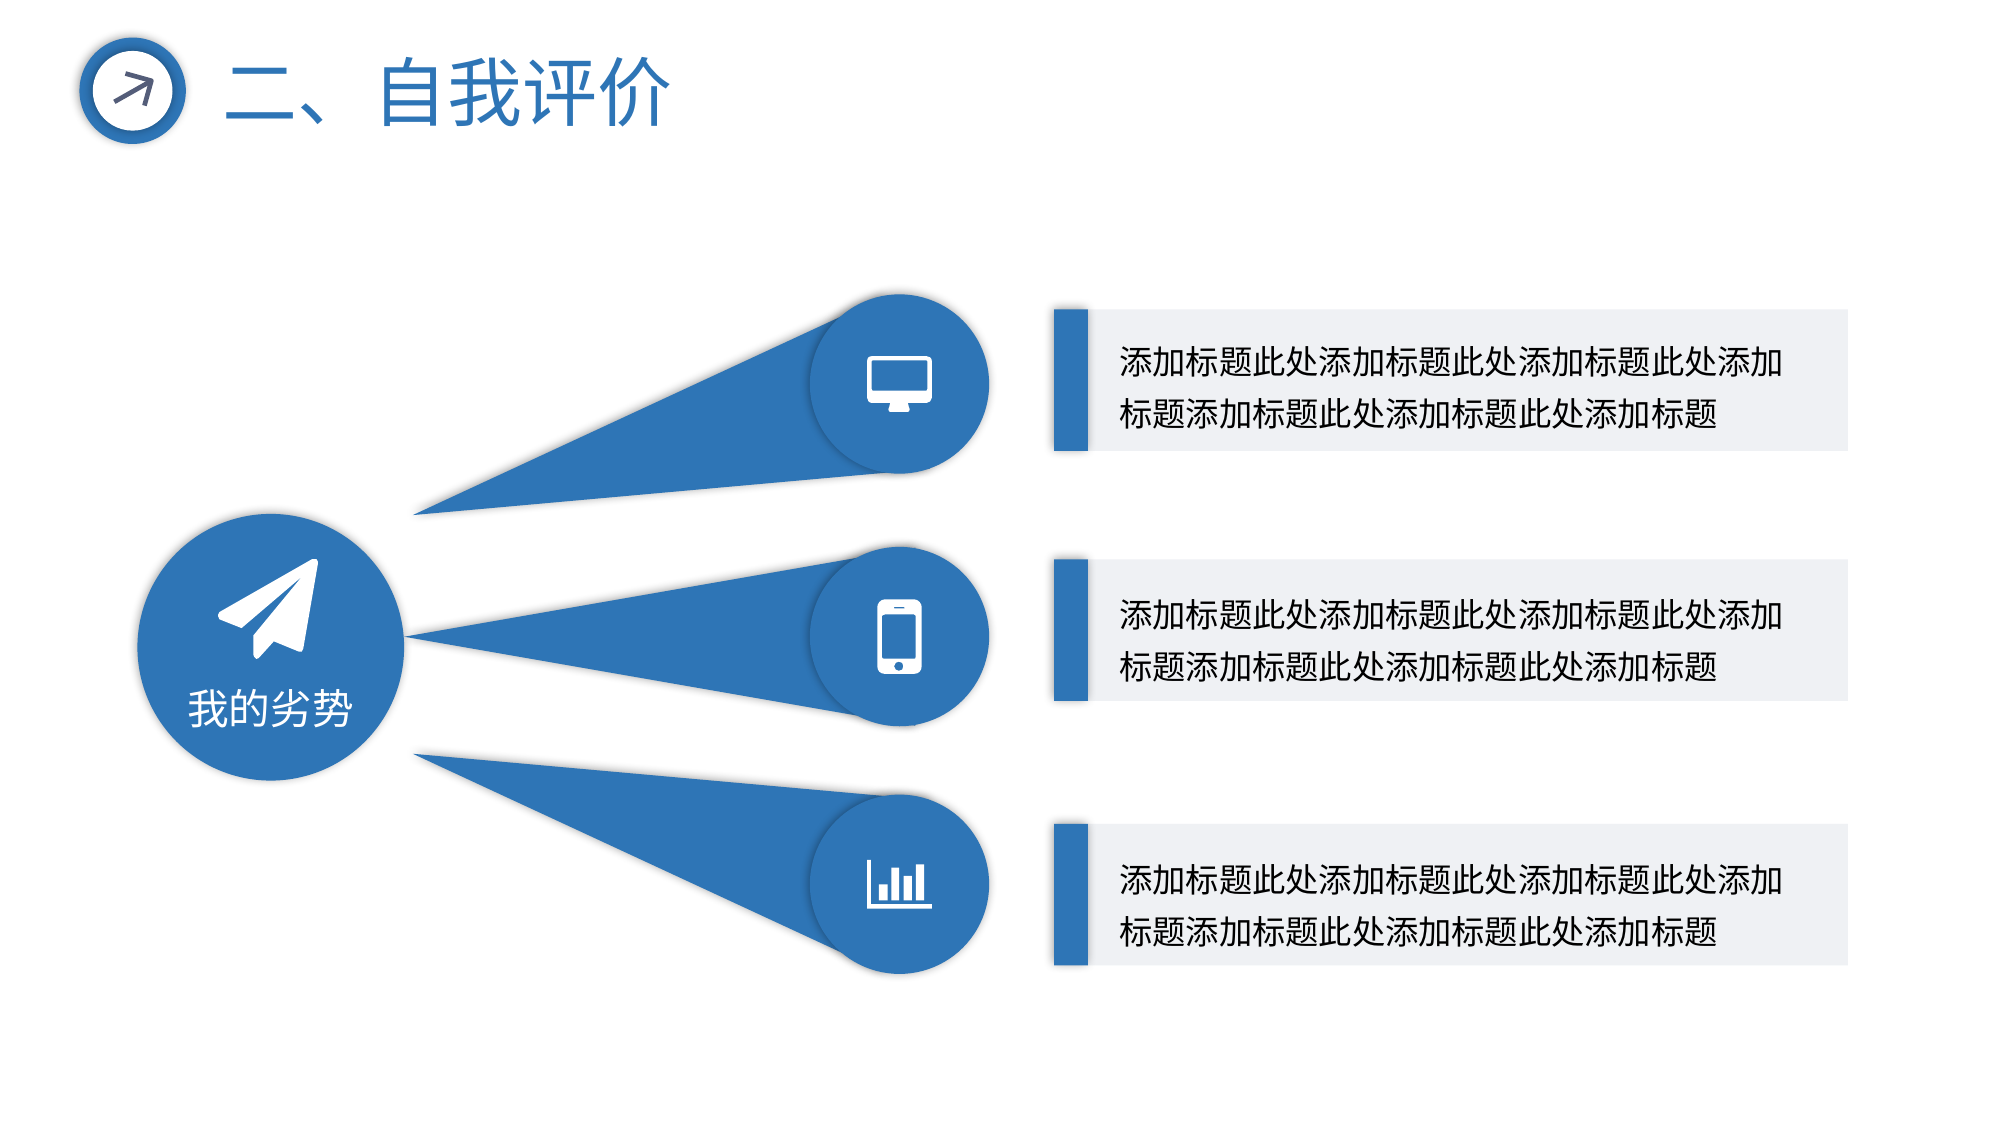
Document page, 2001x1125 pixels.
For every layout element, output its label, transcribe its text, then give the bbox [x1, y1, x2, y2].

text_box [404, 546, 990, 727]
text_box 添加标题此处添加标题此处添加标题此处添加标题添加标题此处添加标题此处添加标题 [1104, 321, 1831, 441]
text_box 我的劣势 [160, 683, 381, 734]
text_box [1053, 308, 1089, 452]
text_box [136, 512, 404, 725]
text_box [168, 734, 374, 782]
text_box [79, 37, 186, 144]
text_box [218, 559, 318, 659]
text_box 二、自我评价 [207, 37, 1060, 143]
text_box [1053, 823, 1089, 966]
text_box [1053, 558, 1089, 702]
text_box [1093, 823, 1849, 966]
text_box [1093, 308, 1849, 452]
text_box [404, 294, 990, 538]
text_box [1093, 558, 1849, 702]
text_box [404, 731, 990, 974]
text_box 添加标题此处添加标题此处添加标题此处添加标题添加标题此处添加标题此处添加标题 [1104, 839, 1831, 959]
text_box 添加标题此处添加标题此处添加标题此处添加标题添加标题此处添加标题此处添加标题 [1104, 575, 1831, 694]
